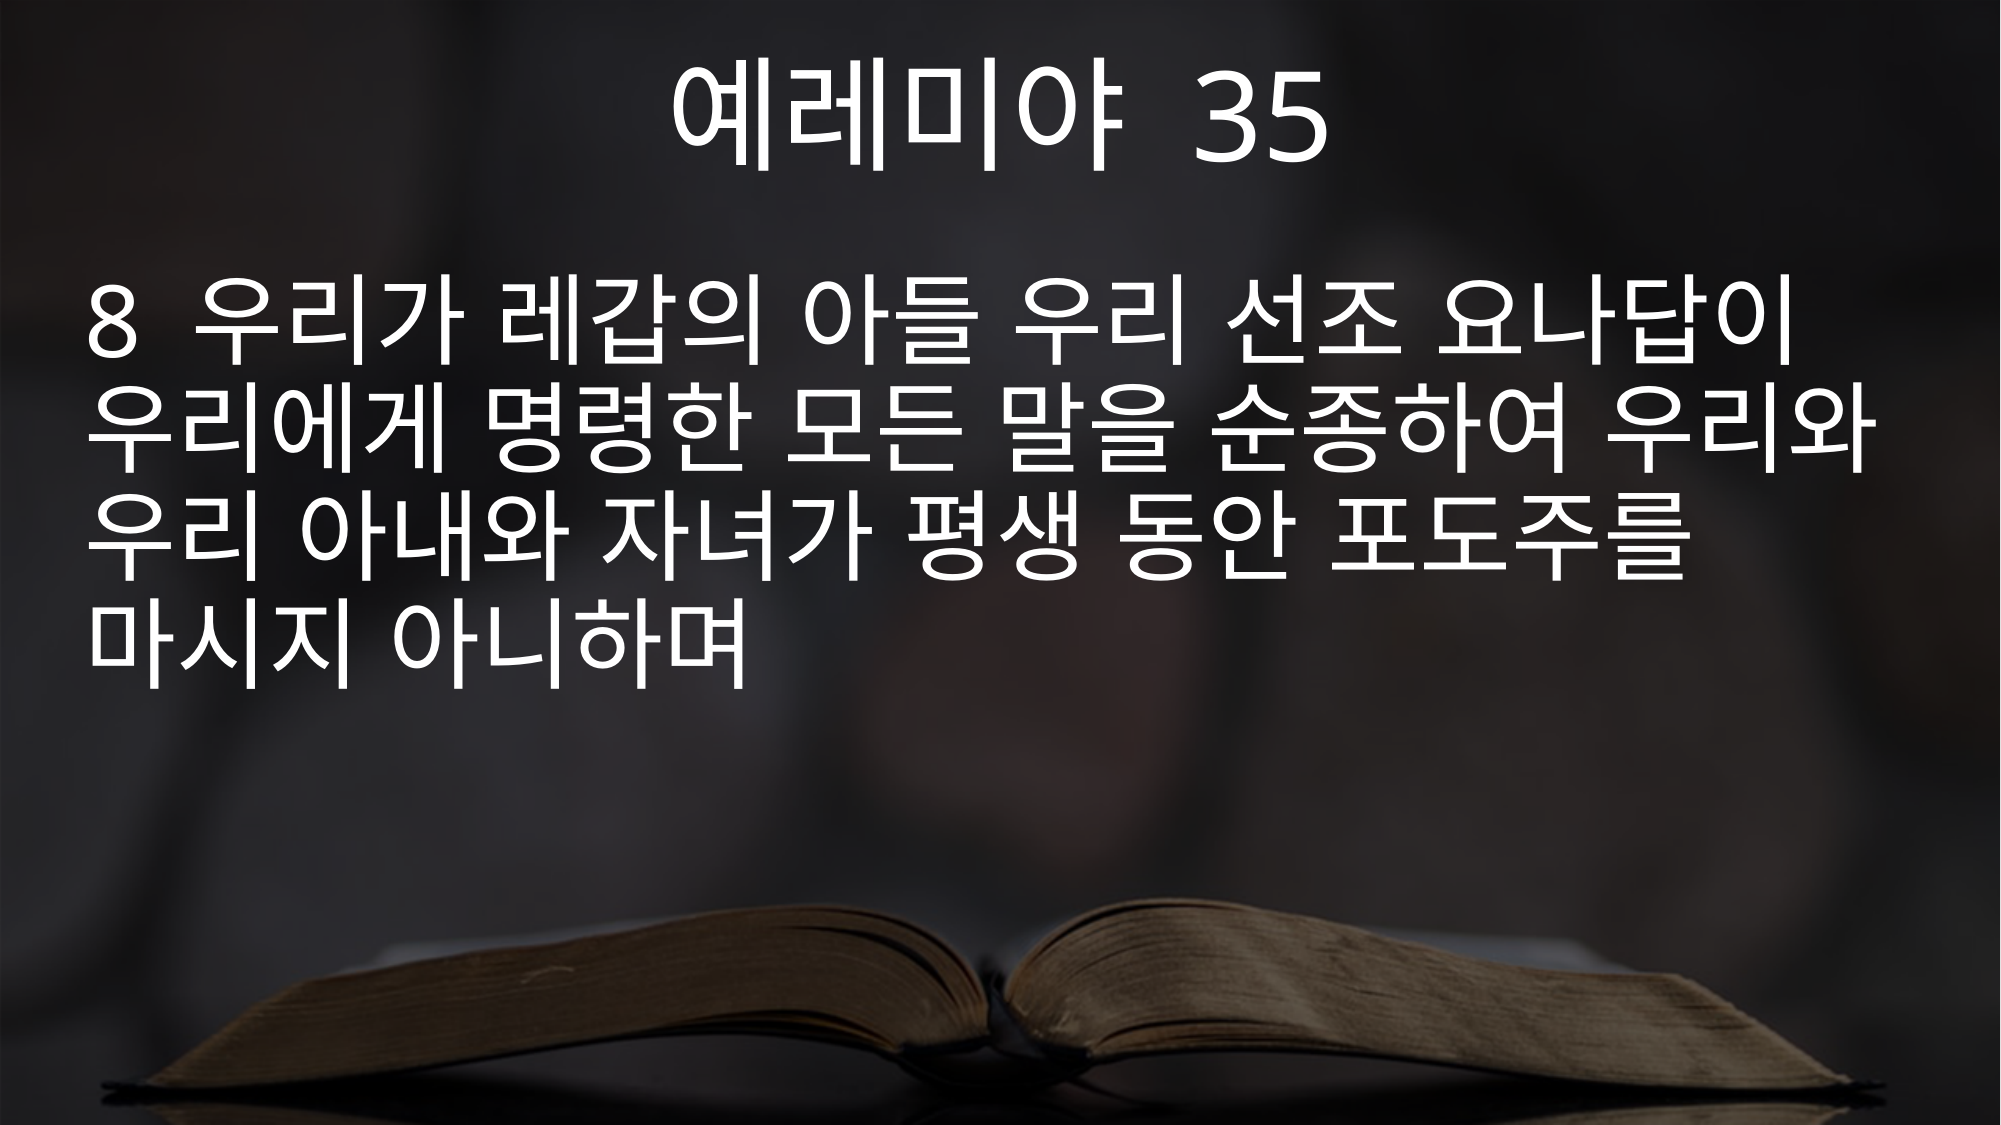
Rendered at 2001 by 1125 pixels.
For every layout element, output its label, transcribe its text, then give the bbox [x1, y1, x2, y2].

picture [0, 0, 2001, 1125]
footer 예레미야 35 [0, 32, 2000, 192]
list 8 우리가 레갑의 아들 우리 선조 요나답이 우리에게 명령한 모든 말을 순종하여 우리와 우리 아내와 자녀가 평생 동안 포도주를 마시지 아니하며 [69, 263, 1953, 423]
